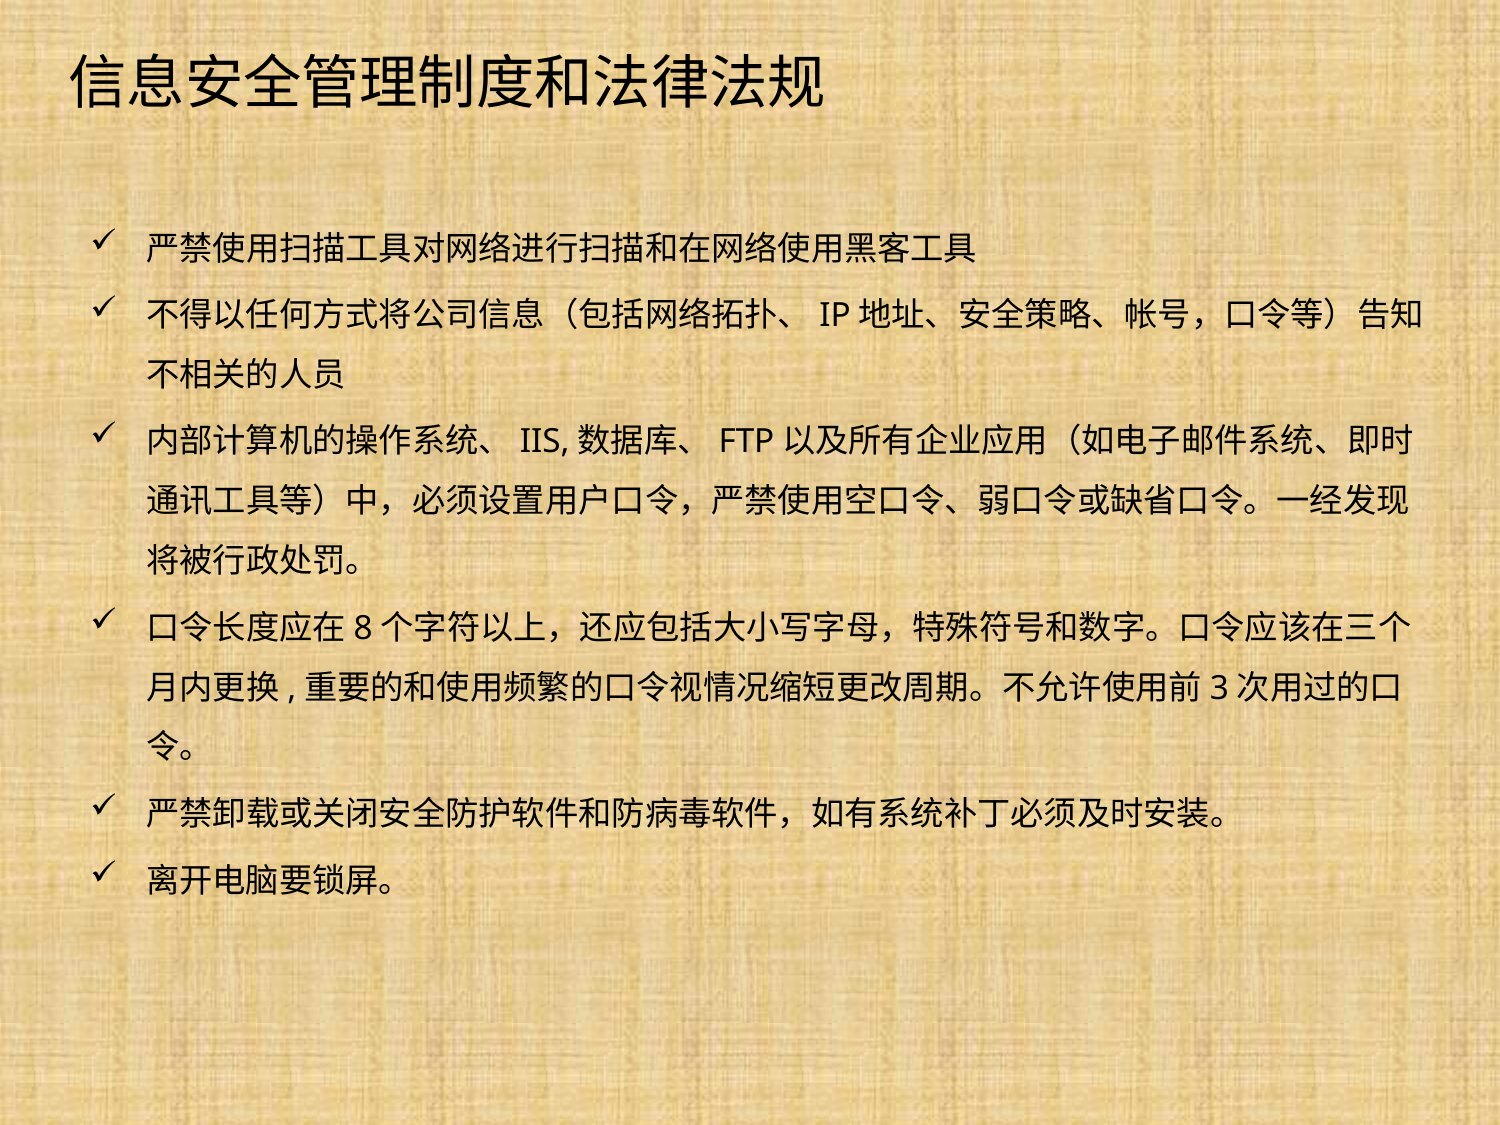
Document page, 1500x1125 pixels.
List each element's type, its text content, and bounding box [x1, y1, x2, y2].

list 严禁使用扫描工具对网络进行扫描和在网络使用黑客工具 不得以任何方式将公司信息（包括网络拓扑、IP地址、安全策略、帐号，口令等）告知不相关的人员 内部计算机的操作系统、IIS,数据库、FTP以及所有企业应用（如电子邮件系统、即时通讯工具等）中，必须设置用户口令，严禁使用空口令、弱口令或缺省口令。一经发现将被行政处罚。 口令长度应在8个字符以上，还应包括大小写字母，特殊符号和数字。口令应该在三个月内更换,重要的和使用频繁的口令视情况缩短更改周期。不允许使用前3次用过的口令。 严禁卸载或关闭安全防护软件和防病毒软件，如有系统补丁必须及时安装。 离开电脑要锁屏。 [74, 198, 1442, 1006]
title 信息安全管理制度和法律法规 [53, 27, 858, 134]
picture [0, 0, 1500, 1125]
